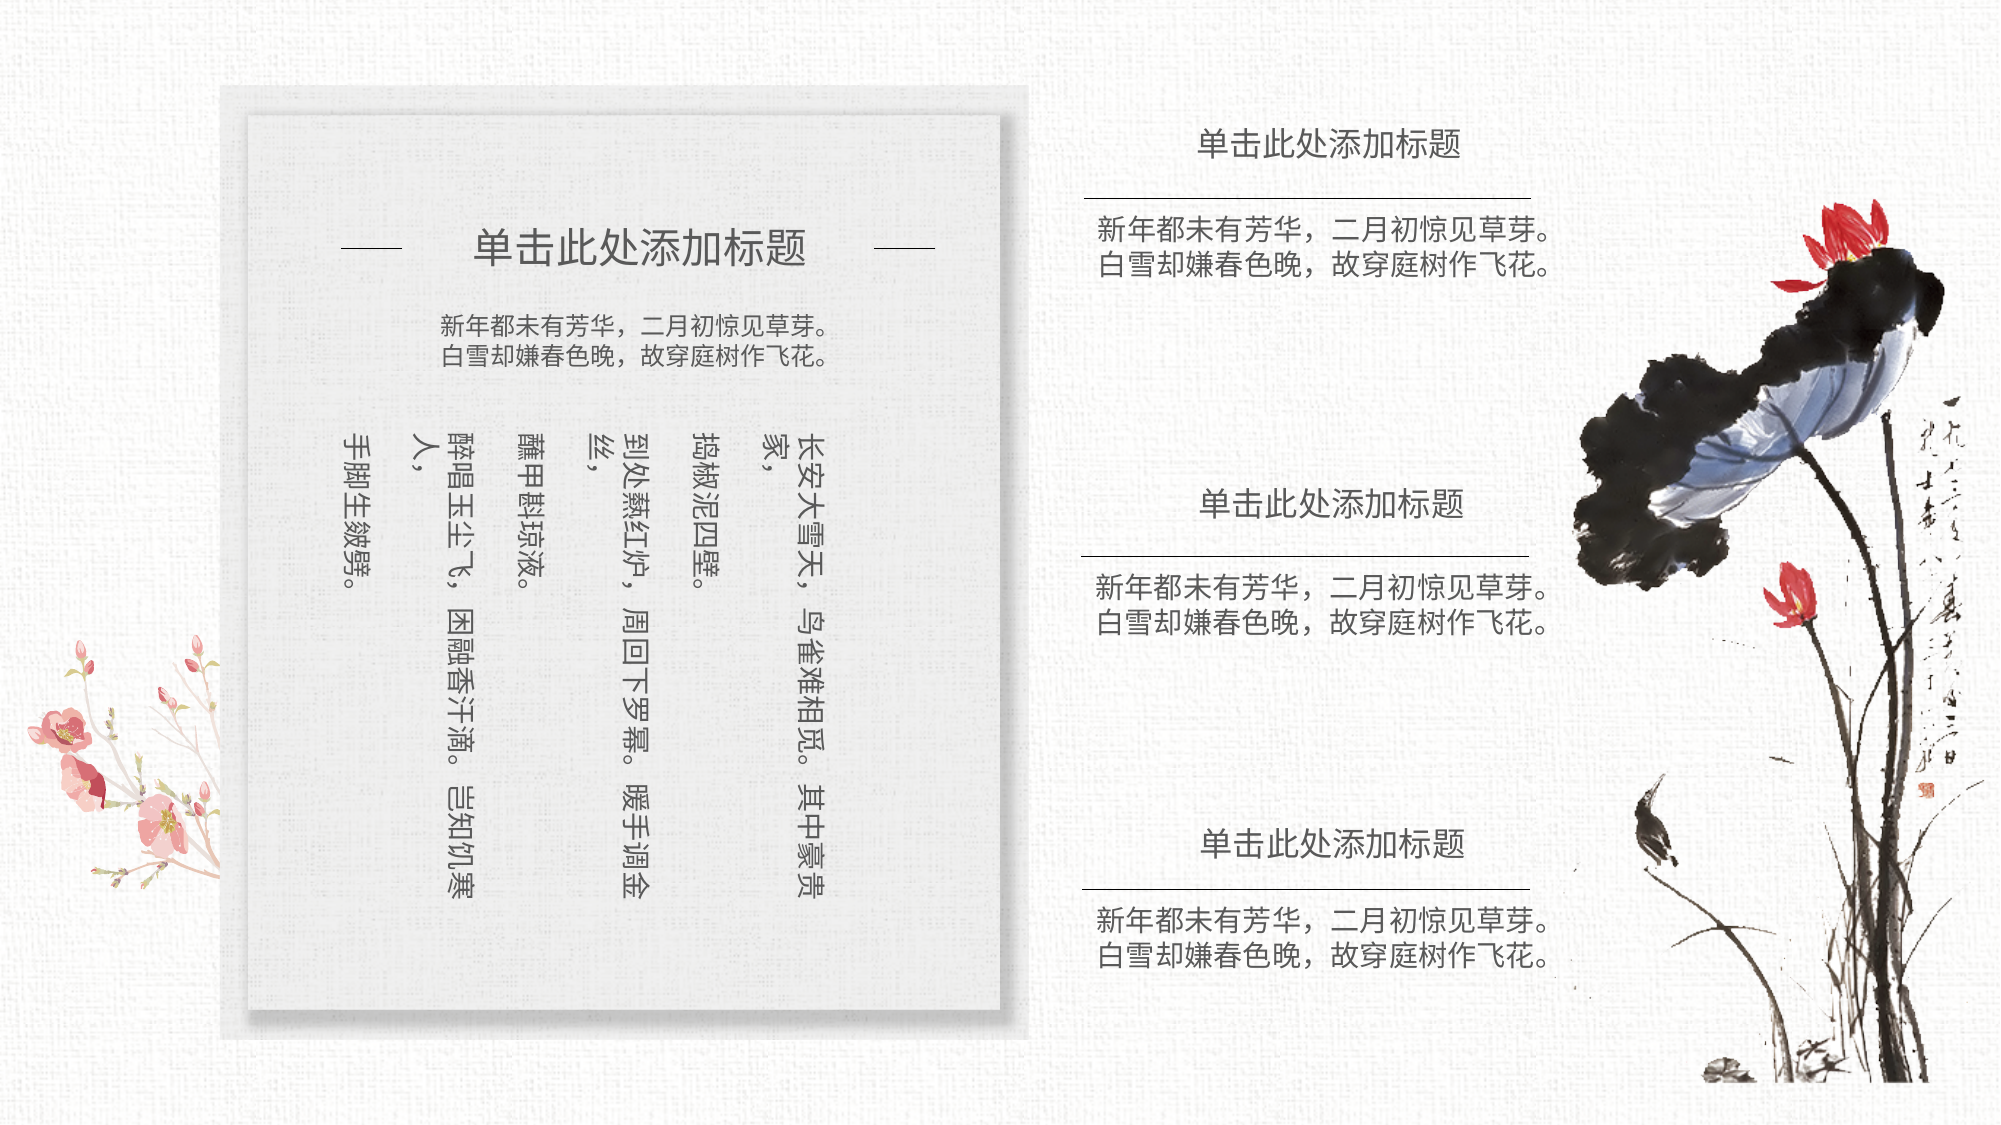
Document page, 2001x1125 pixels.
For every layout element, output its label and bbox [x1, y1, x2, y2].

text_box [1081, 115, 1583, 290]
picture [27, 634, 219, 890]
text_box [1079, 816, 1585, 981]
text_box [1078, 476, 1583, 649]
picture [1508, 131, 2000, 1125]
text_box [340, 214, 936, 280]
text_box [219, 85, 1029, 1040]
